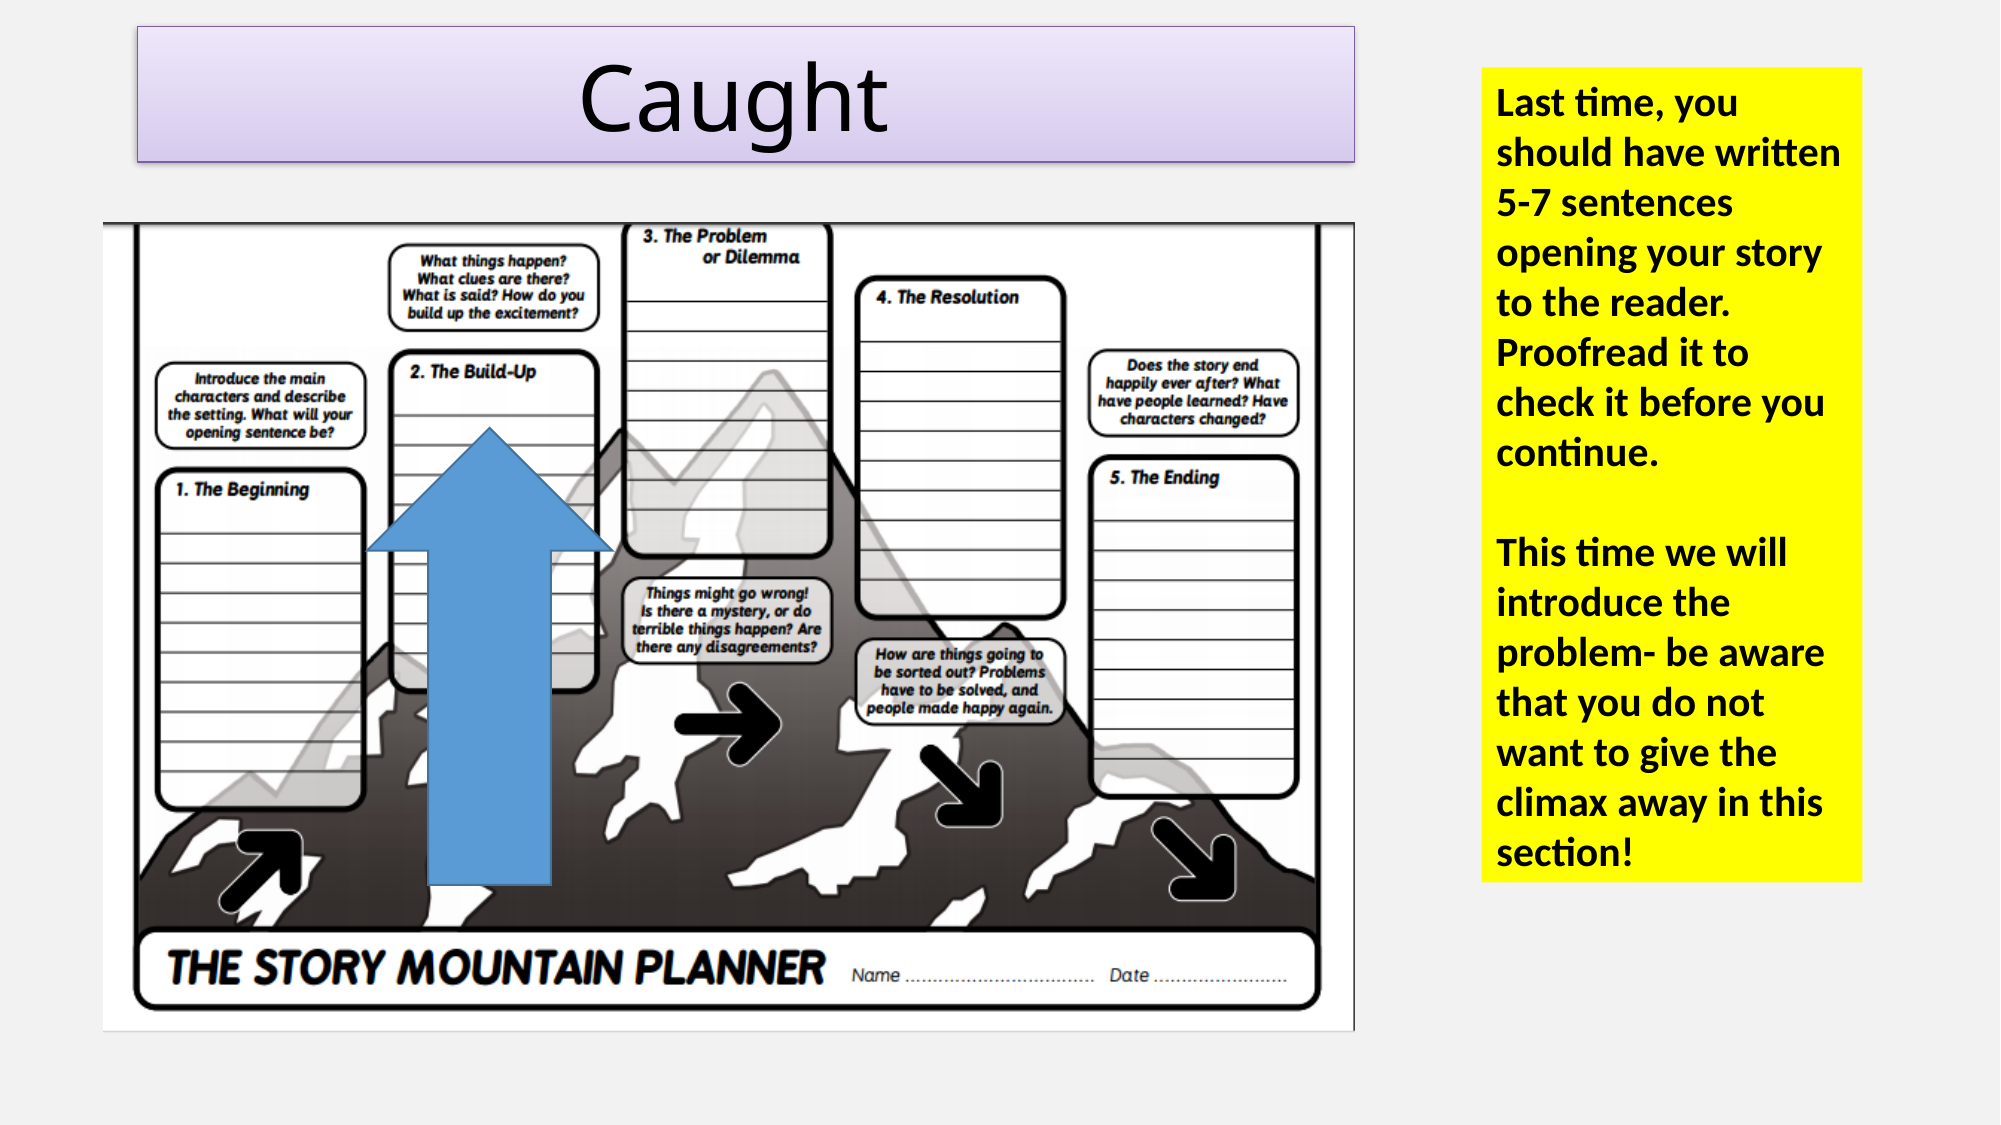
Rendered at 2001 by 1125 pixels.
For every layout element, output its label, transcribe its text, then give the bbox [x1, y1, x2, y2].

picture [103, 222, 1355, 1034]
text_box Caught [137, 26, 1355, 163]
text_box Last time, you should have written 5-7 sentences opening your story to the reader. Proofread it to check it before you continue. This time we will introduce the problem- be aware that you do not want to give the climax away in this section! [1481, 67, 1863, 883]
